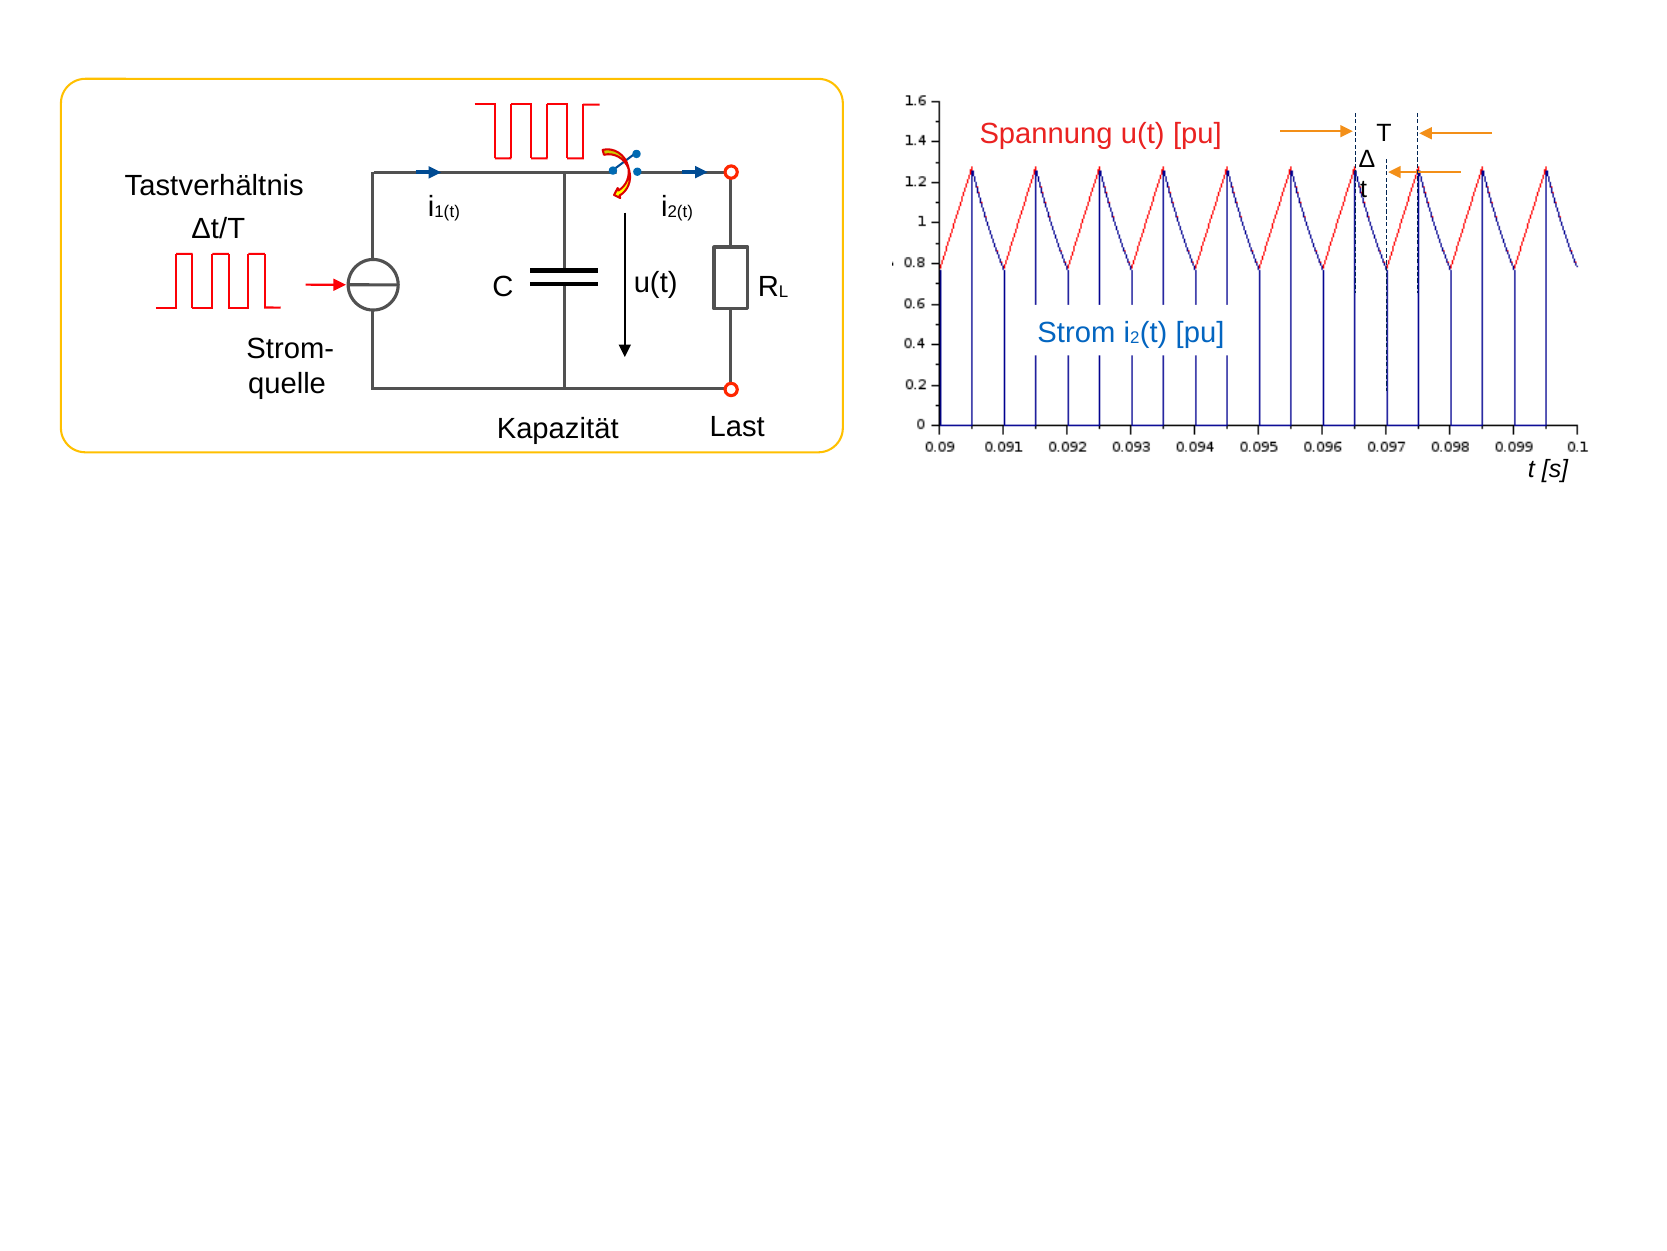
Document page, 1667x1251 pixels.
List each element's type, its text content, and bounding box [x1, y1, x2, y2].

text_box [305, 278, 341, 291]
text_box Tastverhältnis Δt/T [73, 158, 364, 252]
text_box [1020, 304, 1242, 356]
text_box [602, 144, 642, 200]
picture [892, 87, 1598, 459]
text_box [60, 78, 843, 453]
text_box C [449, 259, 557, 310]
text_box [155, 253, 282, 309]
text_box Kapazität [468, 401, 648, 452]
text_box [529, 268, 598, 285]
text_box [474, 103, 600, 159]
text_box [415, 166, 442, 179]
text_box t [s] [1494, 461, 1603, 491]
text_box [347, 259, 399, 311]
text_box i2(t) [644, 179, 710, 230]
